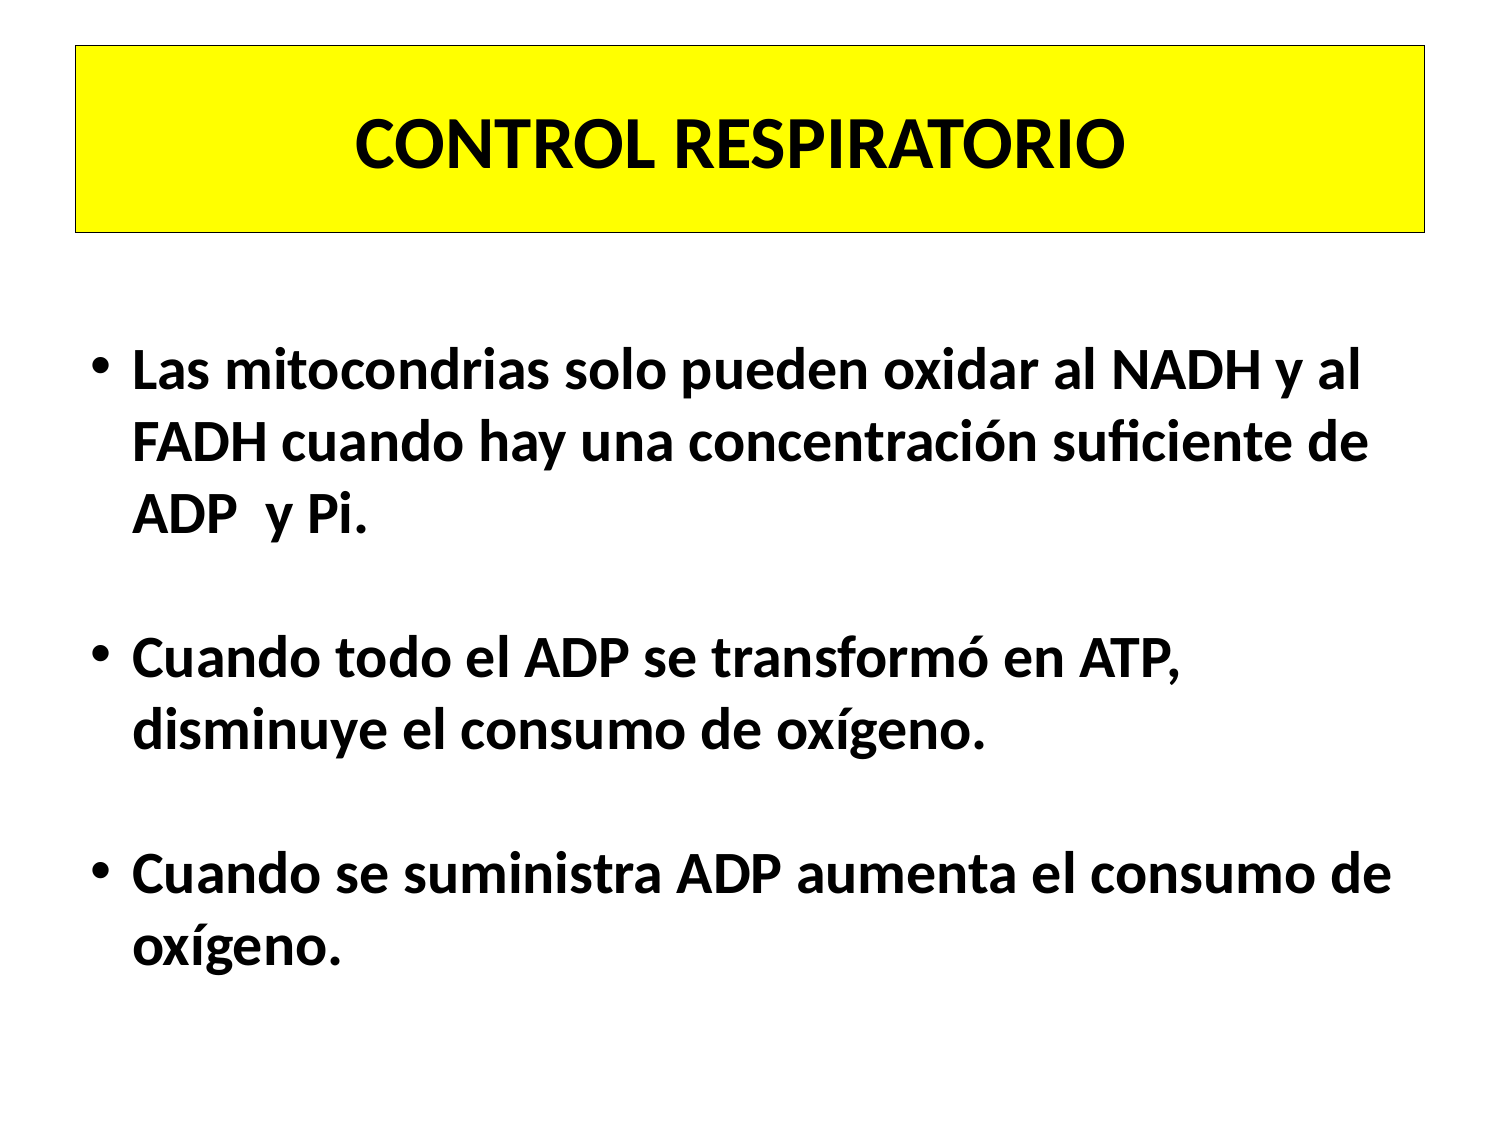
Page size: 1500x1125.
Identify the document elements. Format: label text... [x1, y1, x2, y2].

title CONTROL RESPIRATORIO [75, 45, 1425, 233]
list Las mitocondrias solo pueden oxidar al NADH y al FADH cuando hay una concentración suficiente de ADP y Pi. Cuando todo el ADP se transformó en ATP, disminuye el consumo de oxígeno. Cuando se suministra ADP aumenta el consumo de oxígeno. [75, 321, 1425, 988]
